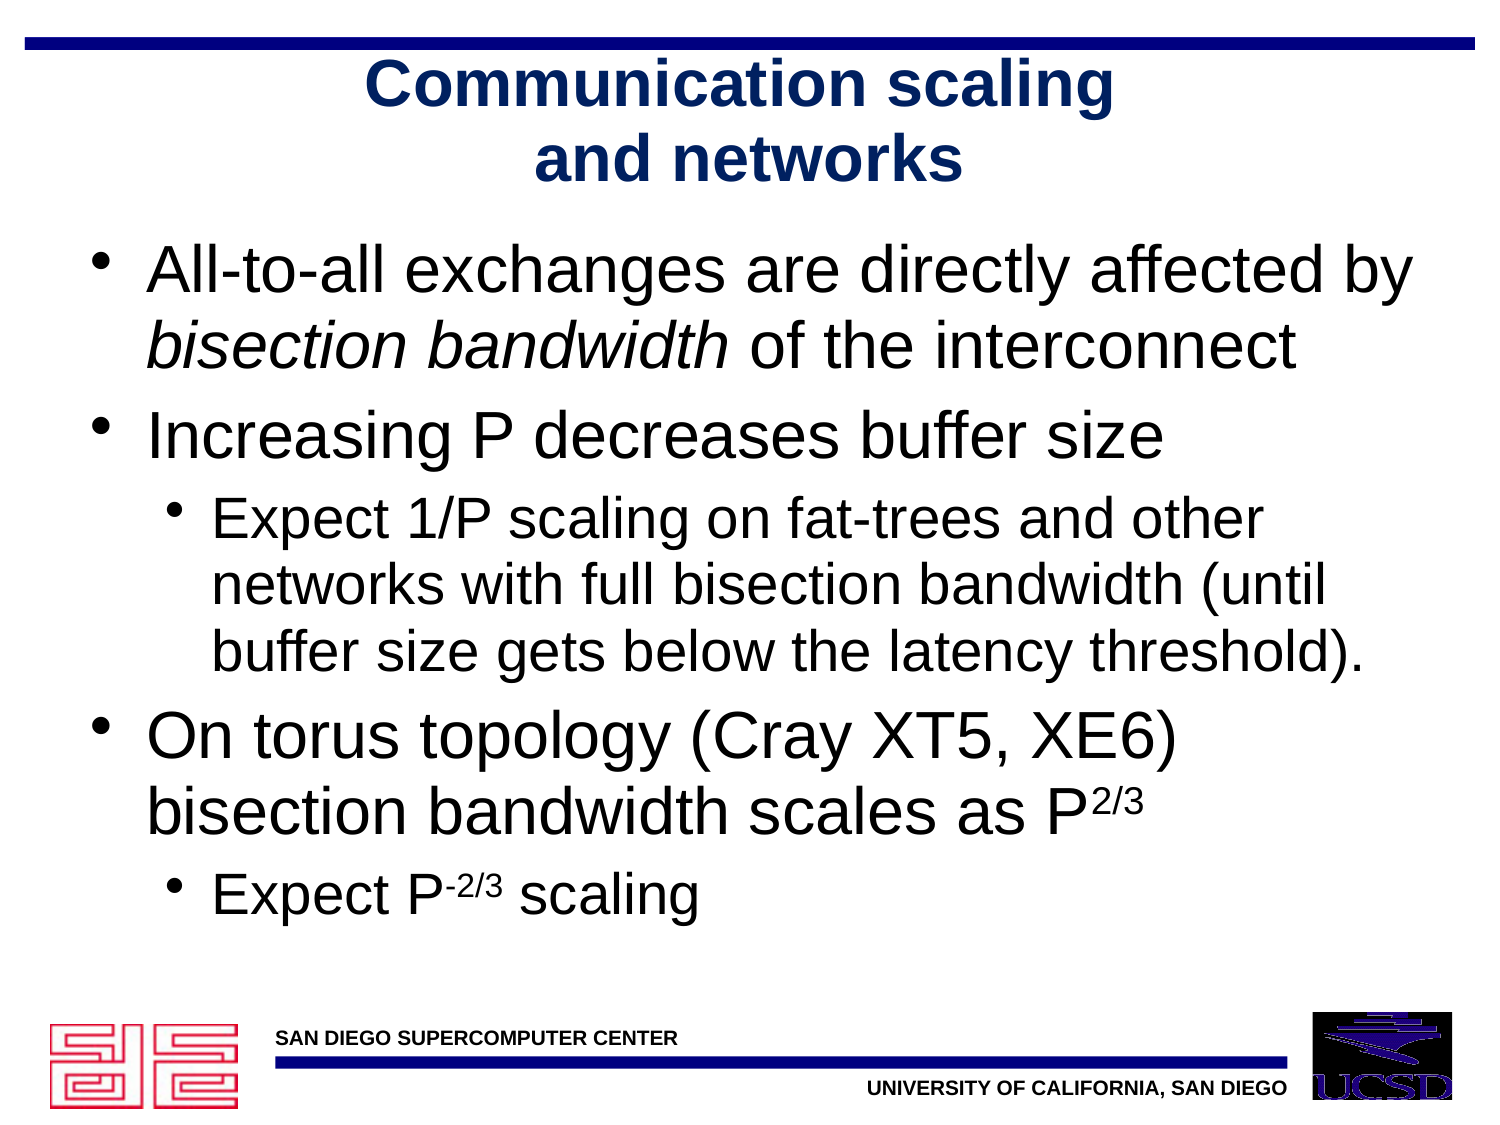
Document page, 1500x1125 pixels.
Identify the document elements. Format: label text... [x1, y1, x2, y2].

picture [50, 1024, 238, 1109]
title Communication scaling and networks [0, 54, 1500, 188]
list All-to-all exchanges are directly affected by bisection bandwidth of the interconnect Increasing P decreases buffer size Expect 1/P scaling on fat-trees and other networks with full bisection bandwidth (until buffer size gets below the latency threshold). On torus topology (Cray XT5, XE6) bisection bandwidth scales as P2/3 Expect P-2/3 scaling [74, 224, 1451, 1088]
